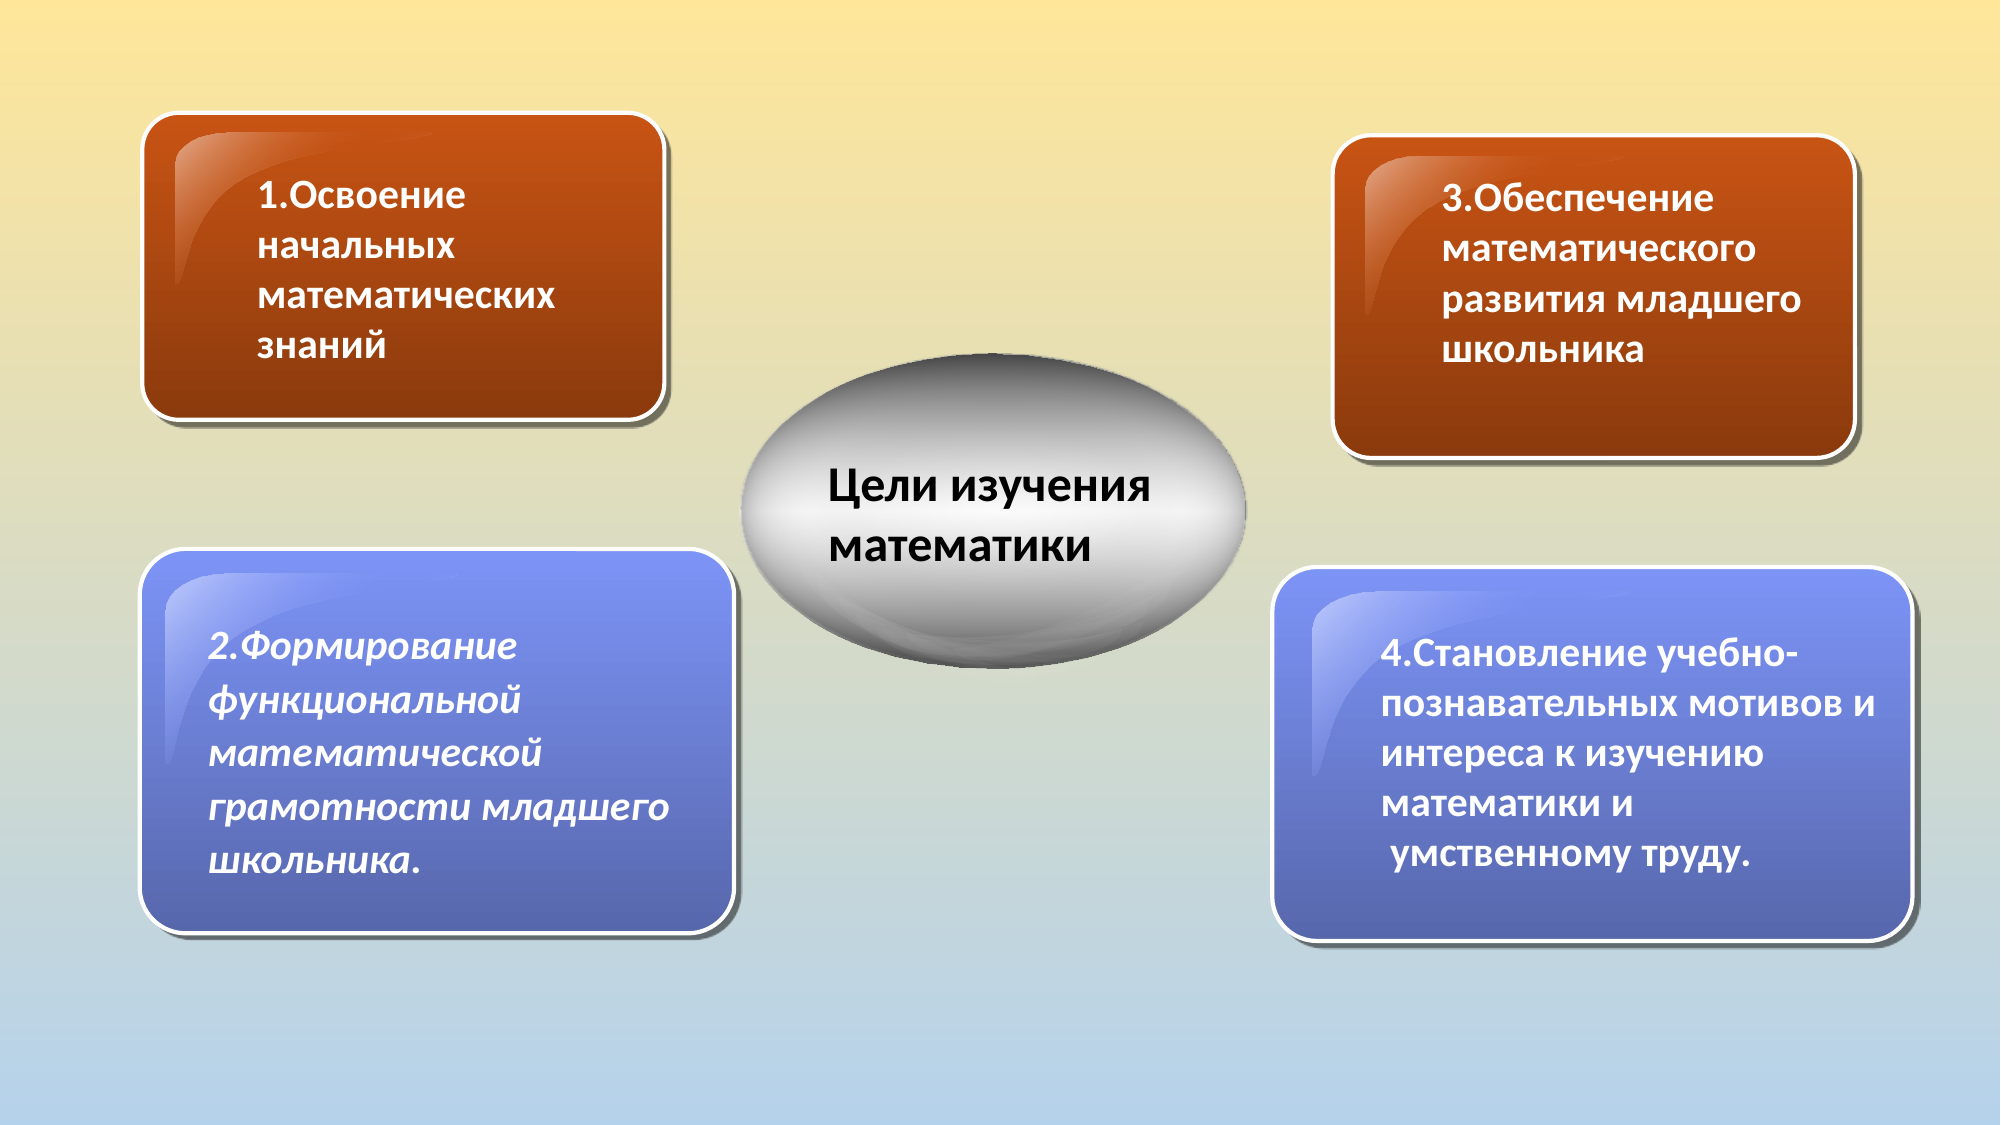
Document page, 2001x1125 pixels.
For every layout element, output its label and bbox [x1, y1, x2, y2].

text_box [139, 548, 752, 934]
text_box [1332, 135, 1855, 458]
text_box [739, 353, 1248, 669]
text_box [1272, 567, 1913, 941]
text_box [142, 112, 678, 420]
